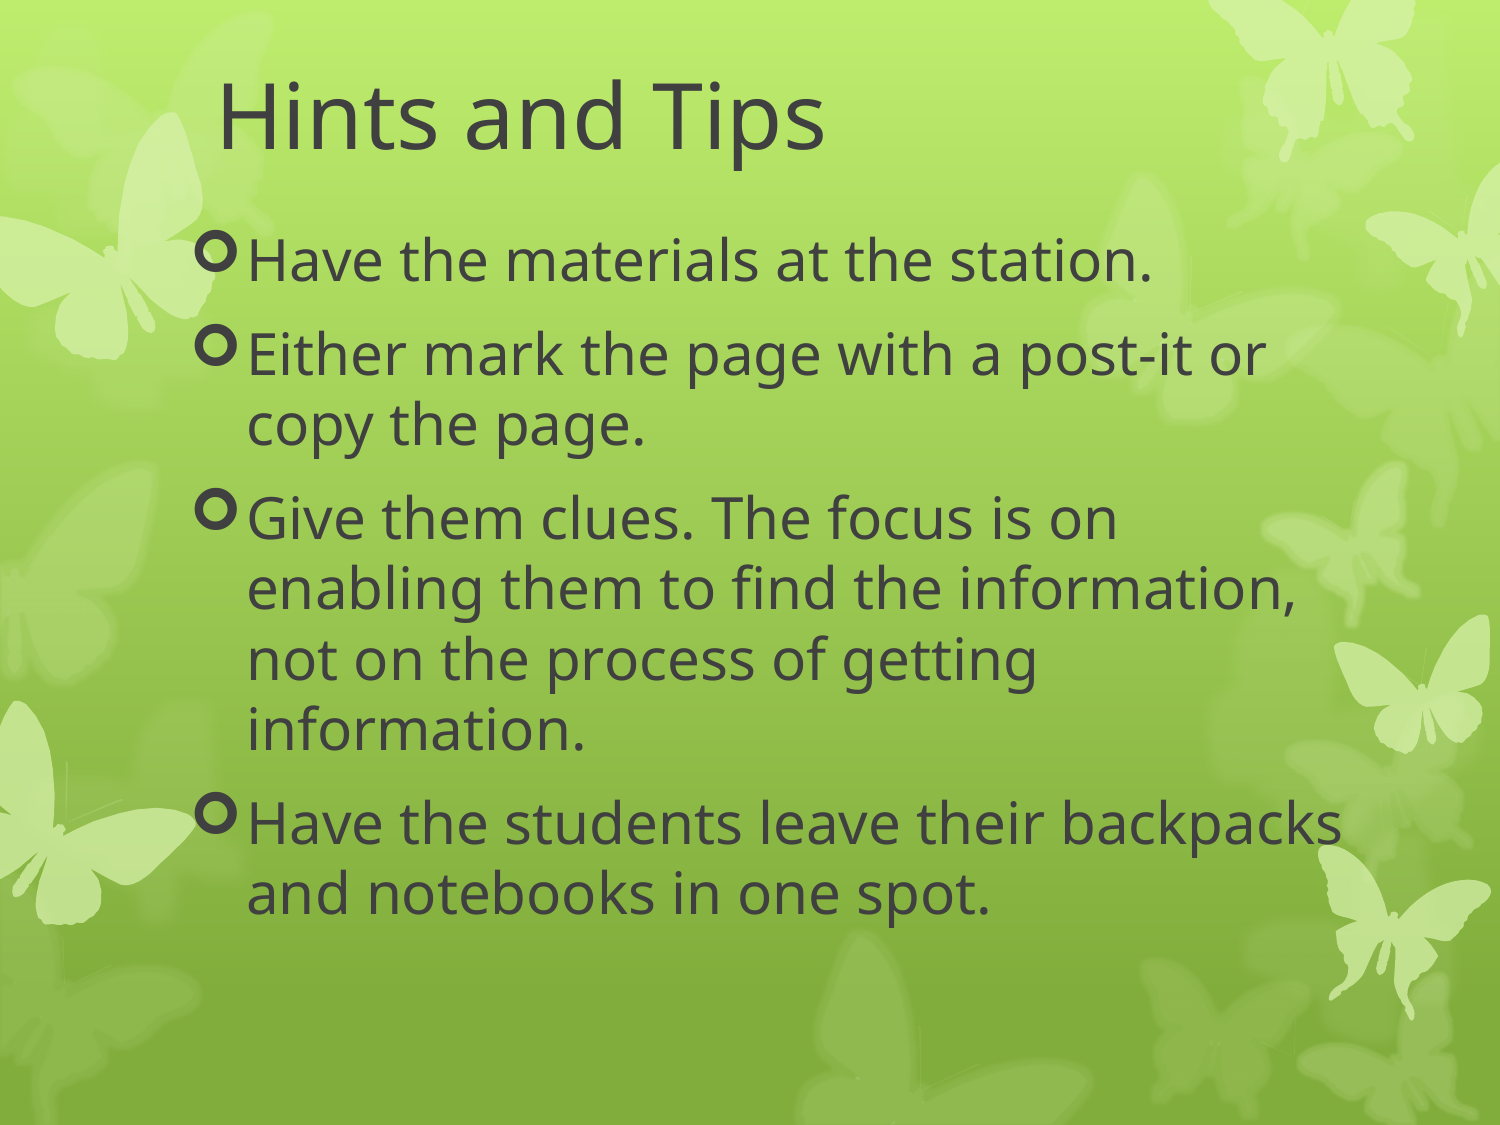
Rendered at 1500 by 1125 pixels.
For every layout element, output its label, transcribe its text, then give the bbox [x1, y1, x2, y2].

title Hints and Tips [200, 37, 1369, 190]
list Have the materials at the station. Either mark the page with a post-it or copy the page. Give them clues. The focus is on enabling them to find the information, not on the process of getting information. Have the students leave their backpacks and notebooks in one spot. [174, 324, 1363, 1013]
